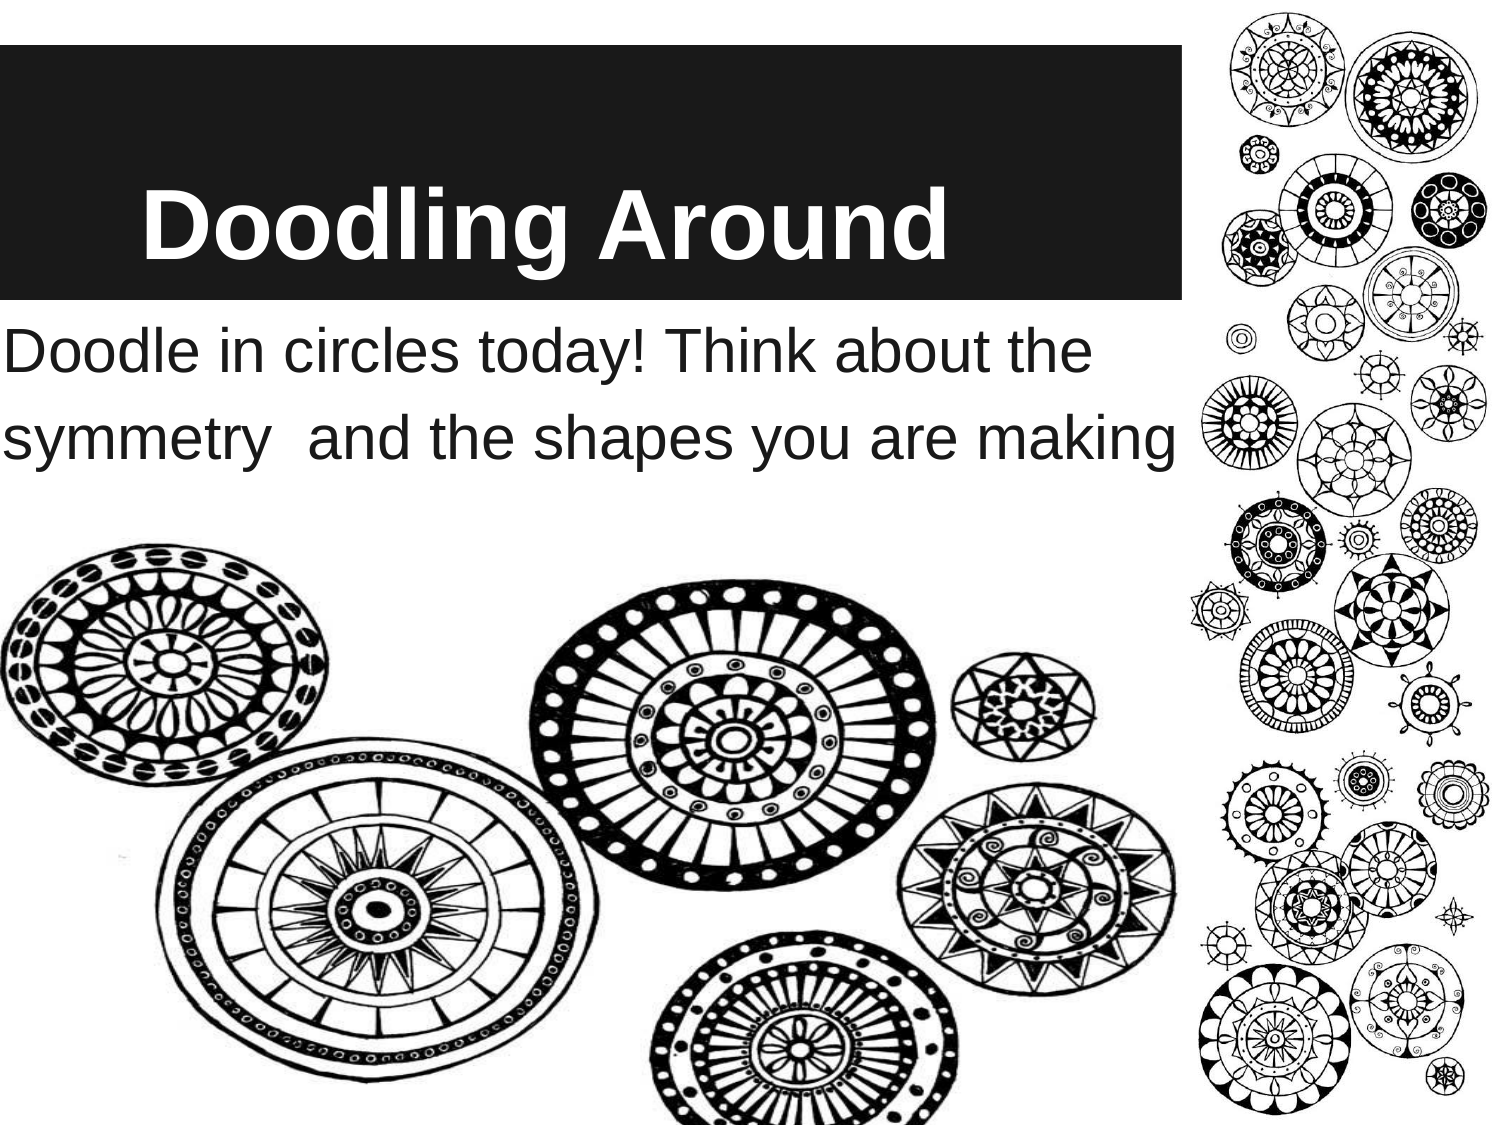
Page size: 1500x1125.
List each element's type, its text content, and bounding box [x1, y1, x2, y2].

text_box [0, 529, 1182, 1125]
list Doodle in circles today! Think about the symmetry and the shapes you are making [0, 294, 1181, 529]
text_box [1181, 0, 1500, 1125]
title Doodling Around [75, 76, 1181, 294]
